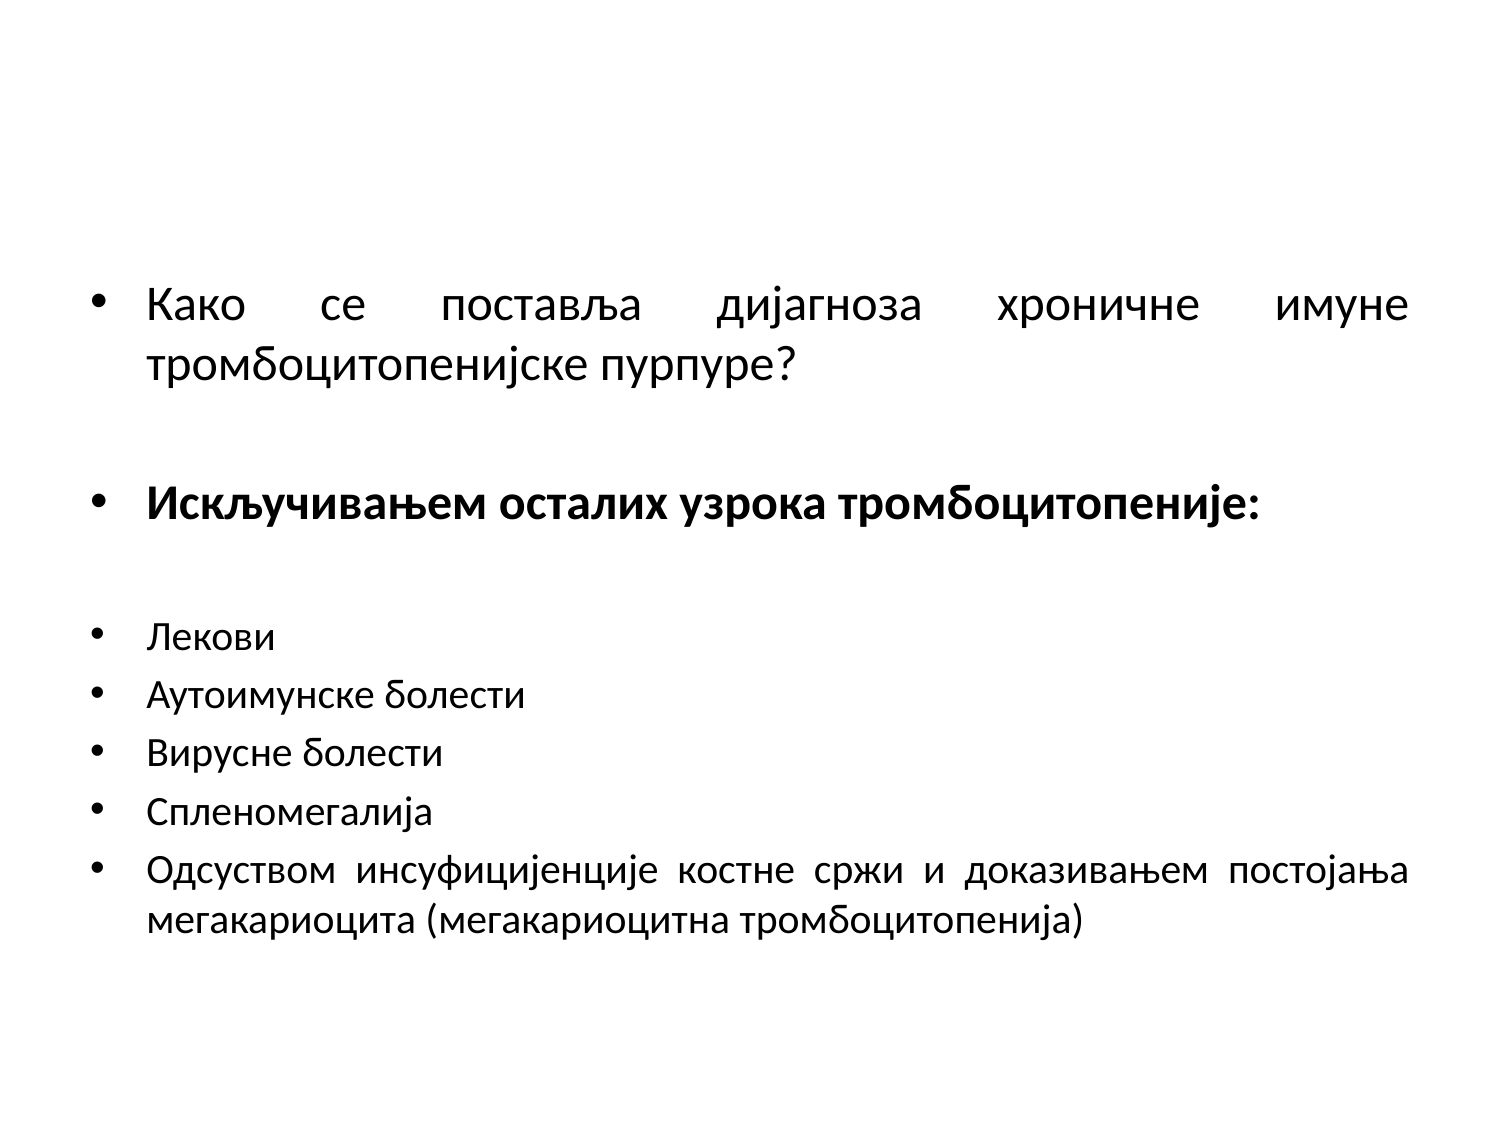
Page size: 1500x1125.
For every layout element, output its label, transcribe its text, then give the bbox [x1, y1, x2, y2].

list Како се поставља дијагноза хроничне имуне тромбоцитопенијске пурпуре? Искључивањем осталих узрока тромбоцитопеније: Лекови Аутоимунске болести Вирусне болести Спленомегалија Одсуством инсуфицијенције костне сржи и доказивањем постојања мегакариоцита (мегакариоцитна тромбоцитопенија) [75, 262, 1425, 1005]
